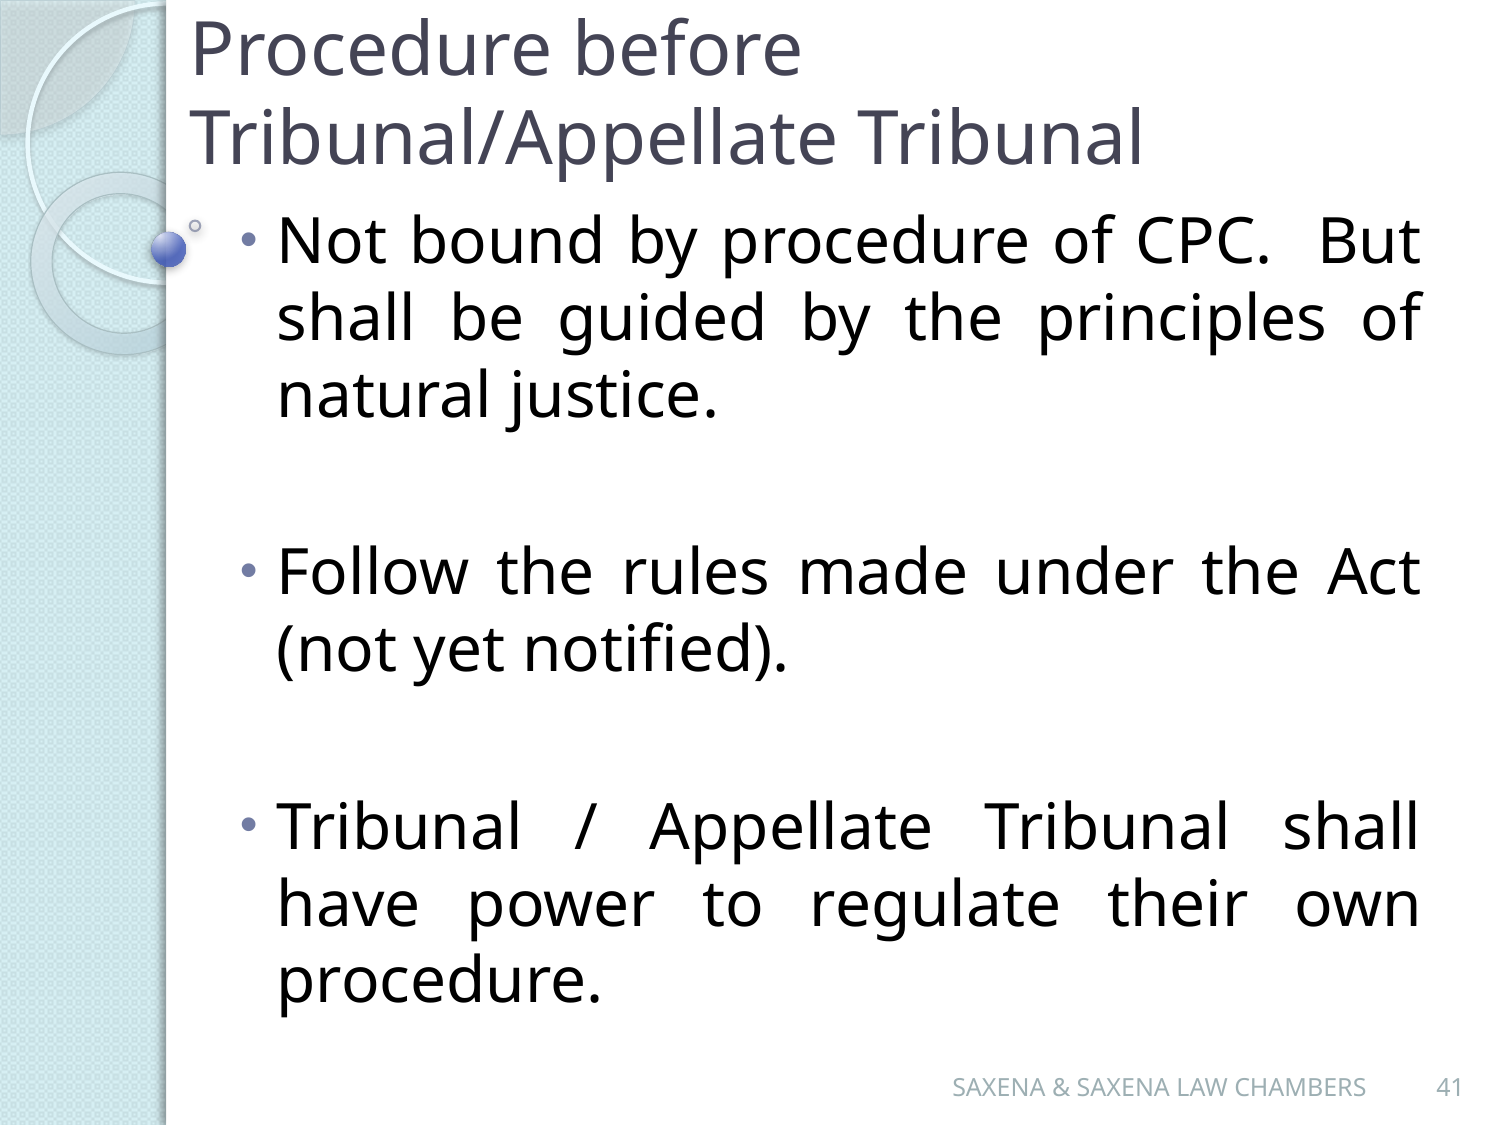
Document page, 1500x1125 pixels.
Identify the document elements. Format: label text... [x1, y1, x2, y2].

footer SAXENA & SAXENA LAW CHAMBERS [937, 1034, 1413, 1113]
title Procedure before Tribunal/Appellate Tribunal [174, 37, 1413, 188]
slide_number 41 [1413, 1034, 1488, 1113]
subtitle Not bound by procedure of CPC. But shall be guided by the principles of natural justice. Follow the rules made under the Act (not yet notified). Tribunal / Appellate Tribunal shall have power to regulate their own procedure. [225, 200, 1438, 1025]
